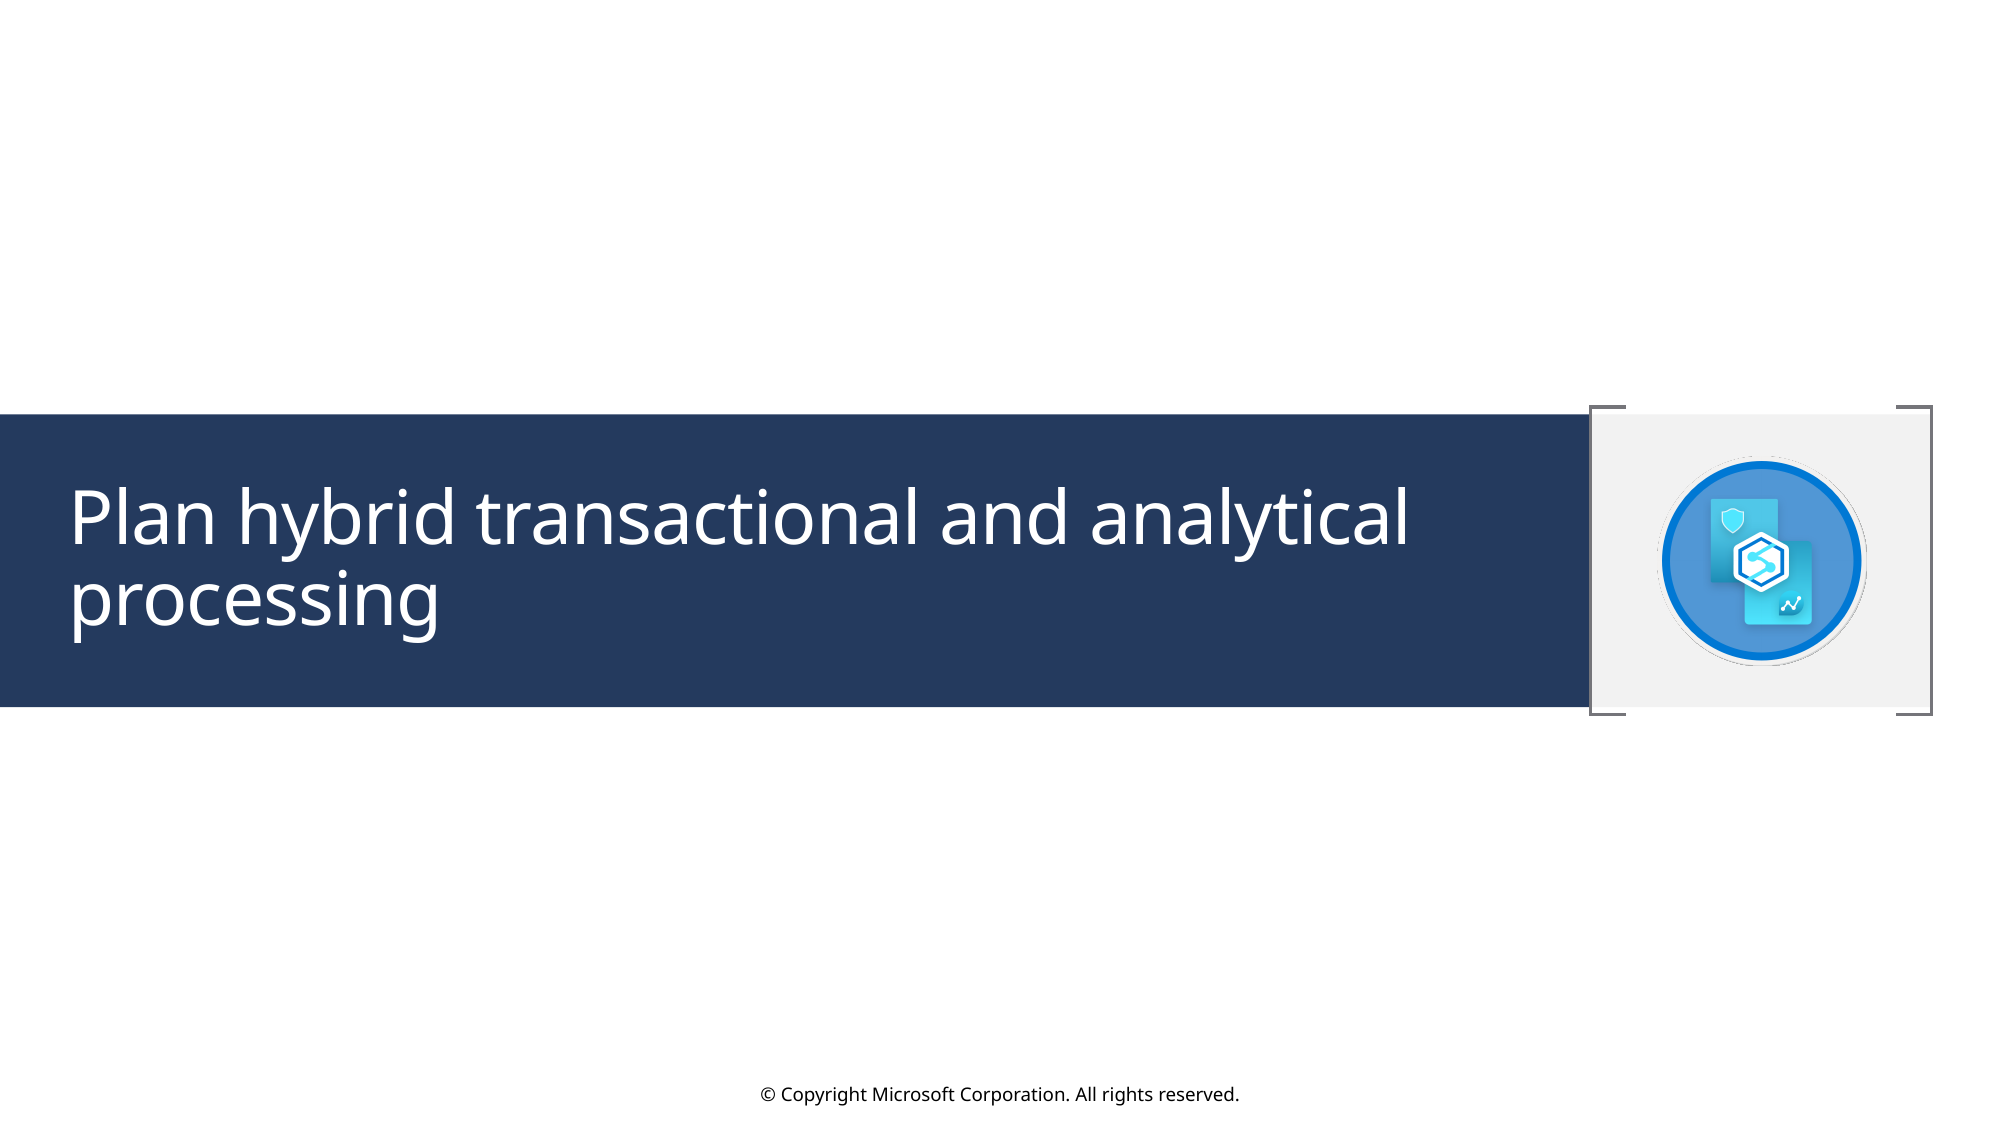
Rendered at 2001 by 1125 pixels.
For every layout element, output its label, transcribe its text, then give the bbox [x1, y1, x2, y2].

picture [1656, 455, 1867, 667]
title Plan hybrid transactional and analytical processing [68, 414, 1577, 708]
